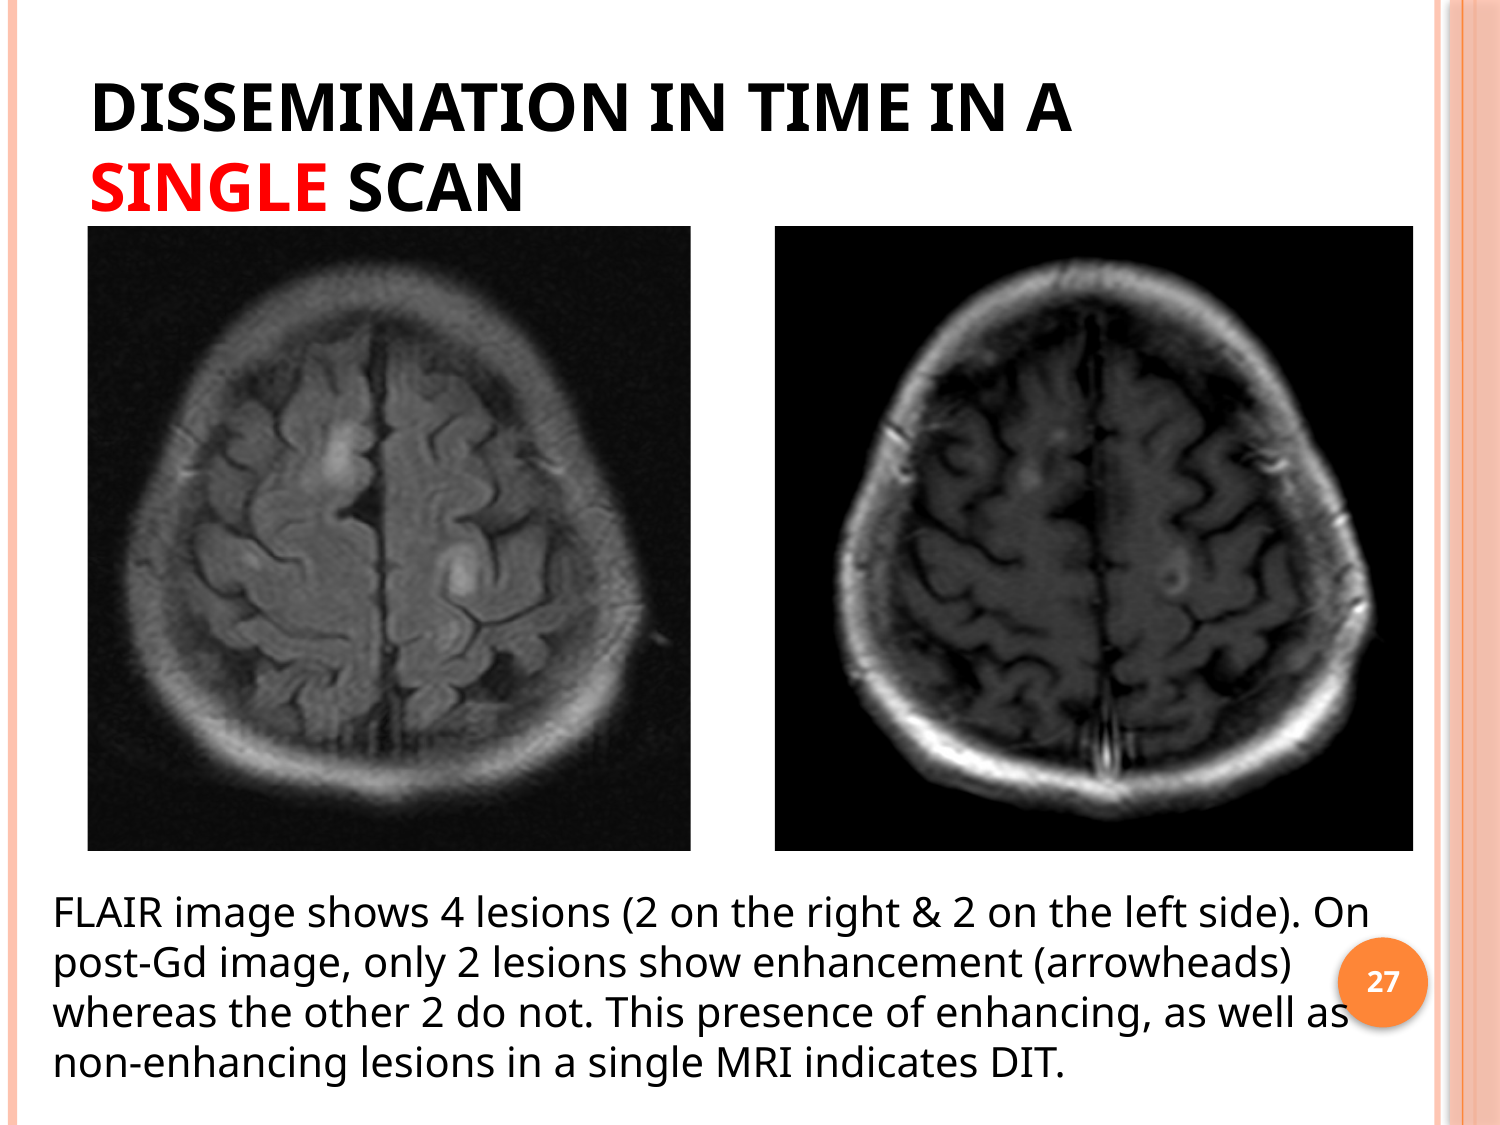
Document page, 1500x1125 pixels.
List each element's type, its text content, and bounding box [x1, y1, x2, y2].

text_box FLAIR image shows 4 lesions (2 on the right & 2 on the left side). On post-Gd image, only 2 lesions show enhancement (arrowheads) whereas the other 2 do not. This presence of enhancing, as well as non-enhancing lesions in a single MRI indicates DIT. [37, 878, 1450, 1094]
picture [86, 225, 692, 852]
title Dissemination in Time in a Single Scan [75, 45, 1300, 233]
picture [774, 225, 1414, 852]
